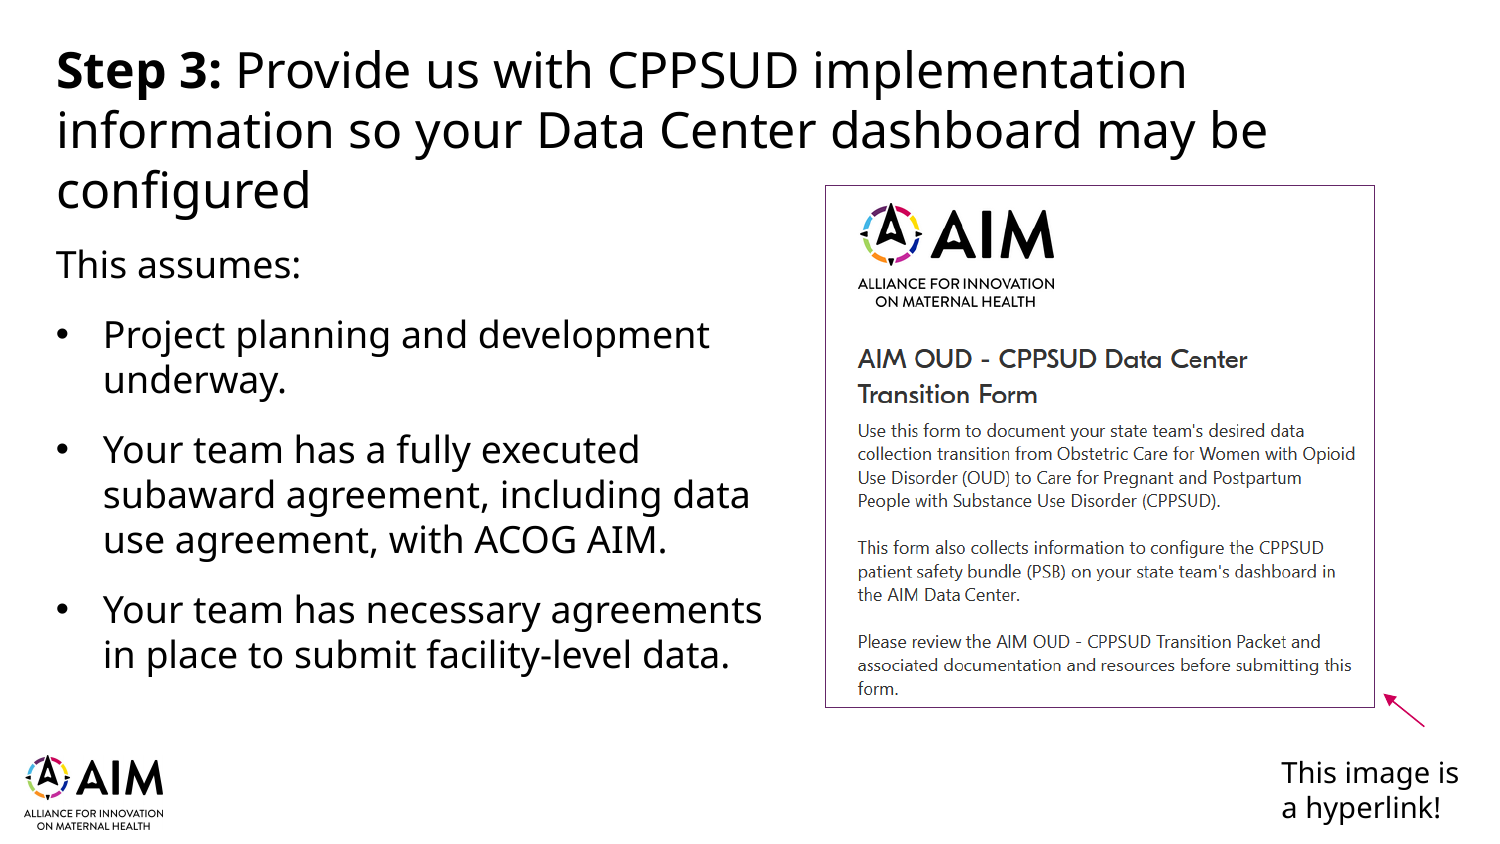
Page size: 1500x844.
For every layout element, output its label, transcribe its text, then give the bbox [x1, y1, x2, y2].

picture [825, 184, 1375, 708]
title Step 3: Provide us with CPPSUD implementation information so your Data Center dashboard may be configured [41, 137, 1459, 234]
text_box This assumes: Project planning and development underway. Your team has a fully executed subaward agreement, including data use agreement, with ACOG AIM. Your team has necessary agreements in place to submit facility-level data. [41, 234, 792, 684]
picture [24, 755, 163, 830]
text_box This image is a hyperlink! [1266, 746, 1483, 832]
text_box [1383, 693, 1425, 727]
